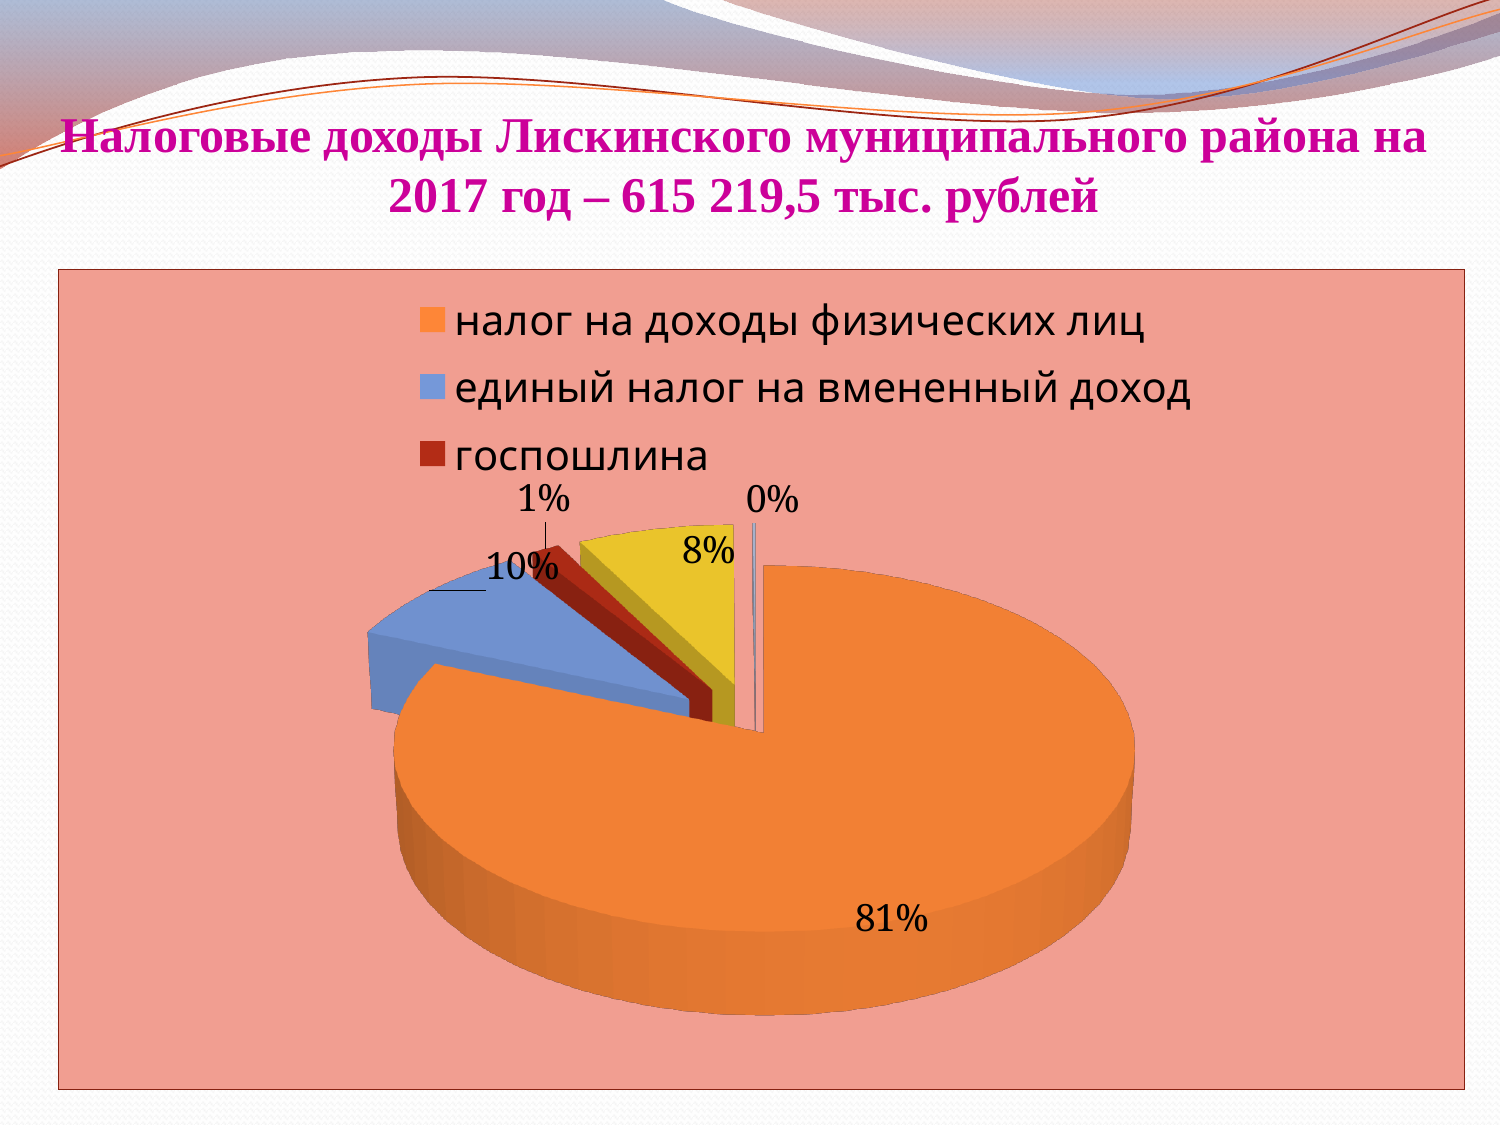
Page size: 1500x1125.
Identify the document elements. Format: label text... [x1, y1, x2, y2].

chart [58, 269, 1466, 1091]
title Налоговые доходы Лискинского муниципального района на 2017 год – 615 219,5 тыс. рублей [58, 82, 1430, 223]
